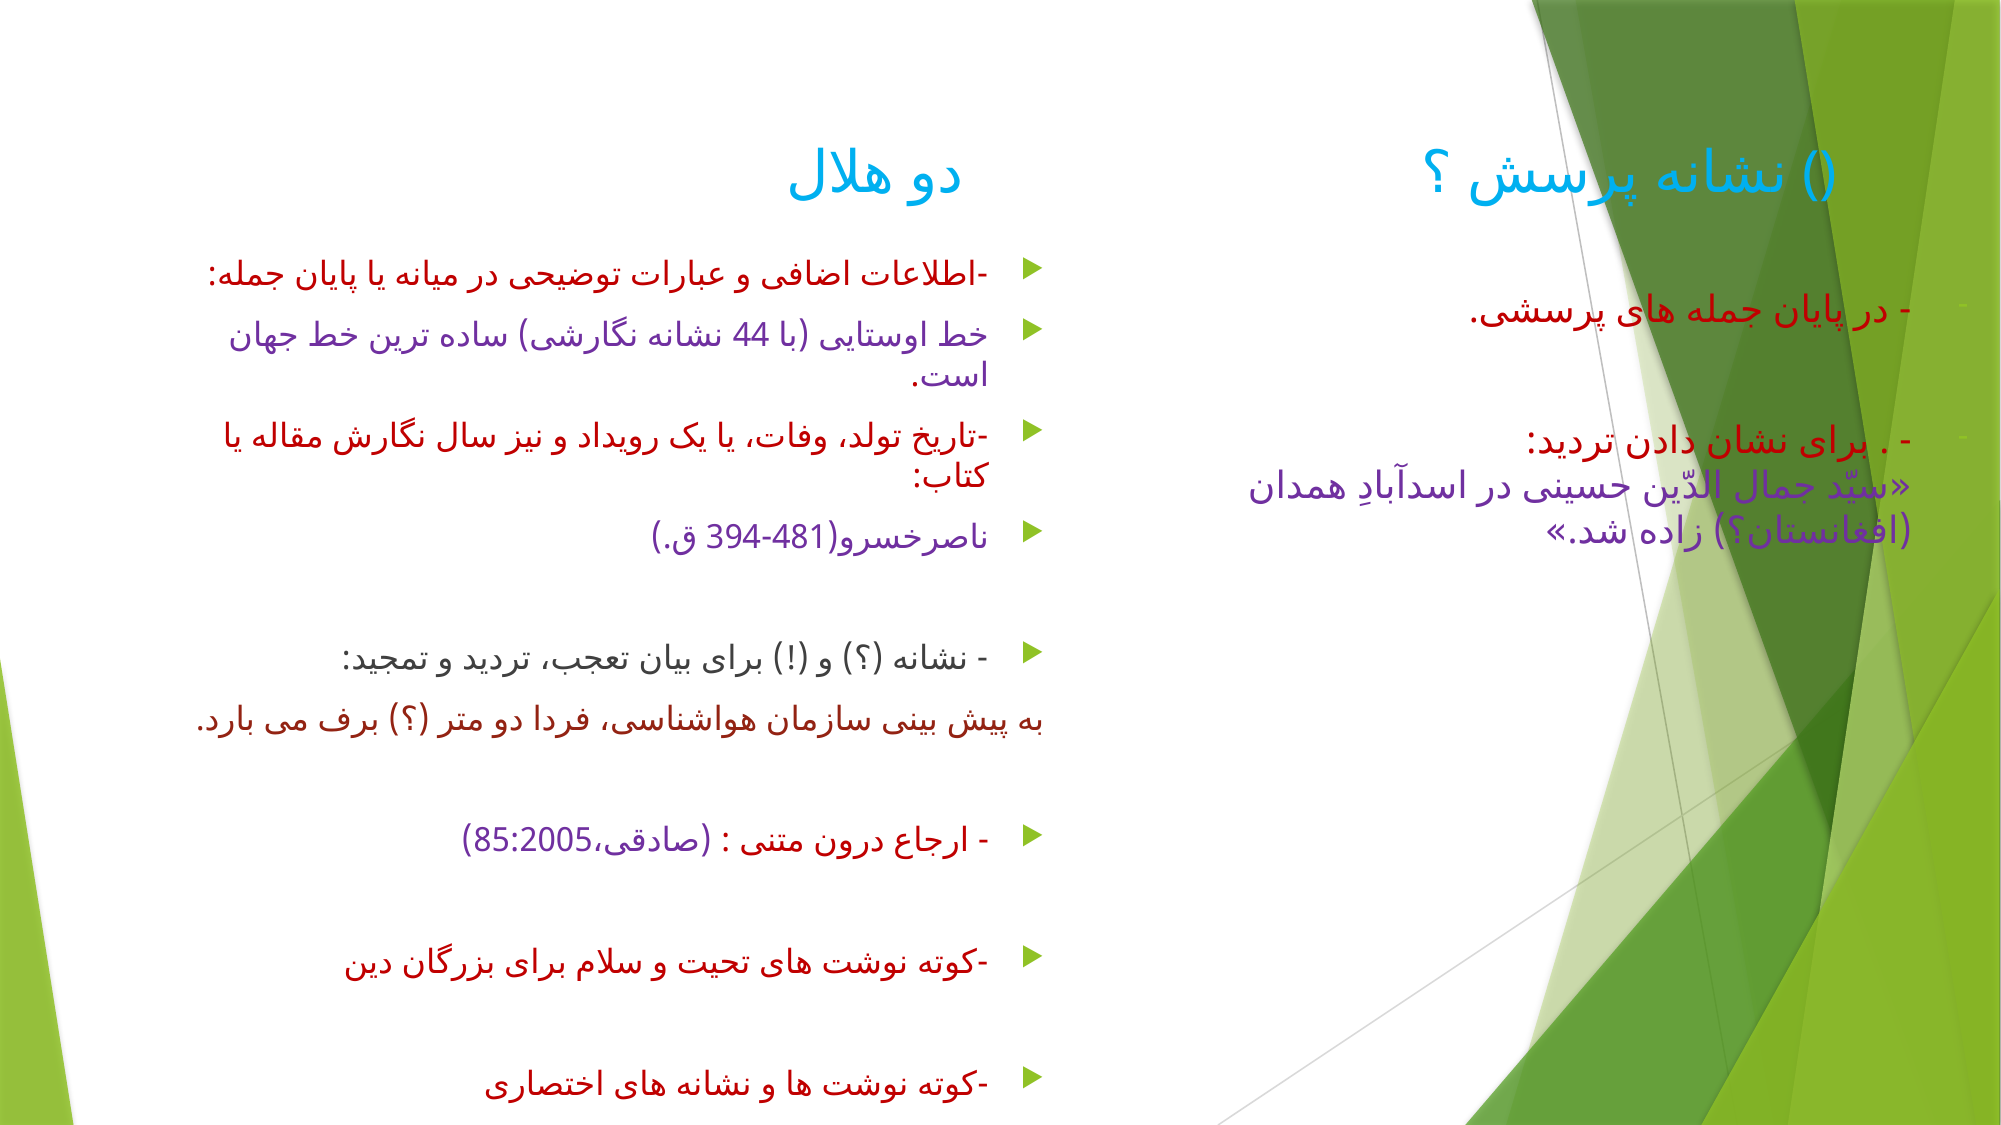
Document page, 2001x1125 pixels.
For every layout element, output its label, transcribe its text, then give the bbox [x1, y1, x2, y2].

list - در پایان جمله هاى پرسشى. - . براى نشان دادن تردید: «سیّد جمال الدّین حسینى در اسدآبادِ همدان (افغانستان؟) زاده شد.» [1098, 277, 1984, 1016]
list -اطلاعات اضافی و عبارات توضیحی در میانه یا پایان جمله: خط اوستایی (با 44 نشانه نگارشی) ساده ترین خط جهان است. -تاریخ تولد، وفات، یا یک رویداد و نیز سال نگارش مقاله یا کتاب: ناصرخسرو(481-394 ق.) - نشانه (؟) و (!) برای بیان تعجب، تردید و تمجید: به پیش بینی سازمان هواشناسی، فردا دو متر (؟) برف می بارد. - ارجاع درون متنی : (صادقی،85:2005) -کوته نوشت های تحیت و سلام برای بزرگان دین -کوته نوشت ها و نشانه های اختصاری مجموعه ها و عبارات ریاضی [137, 245, 1061, 1125]
title نشانه پرسش ؟ دو هلال () [111, 126, 1853, 317]
